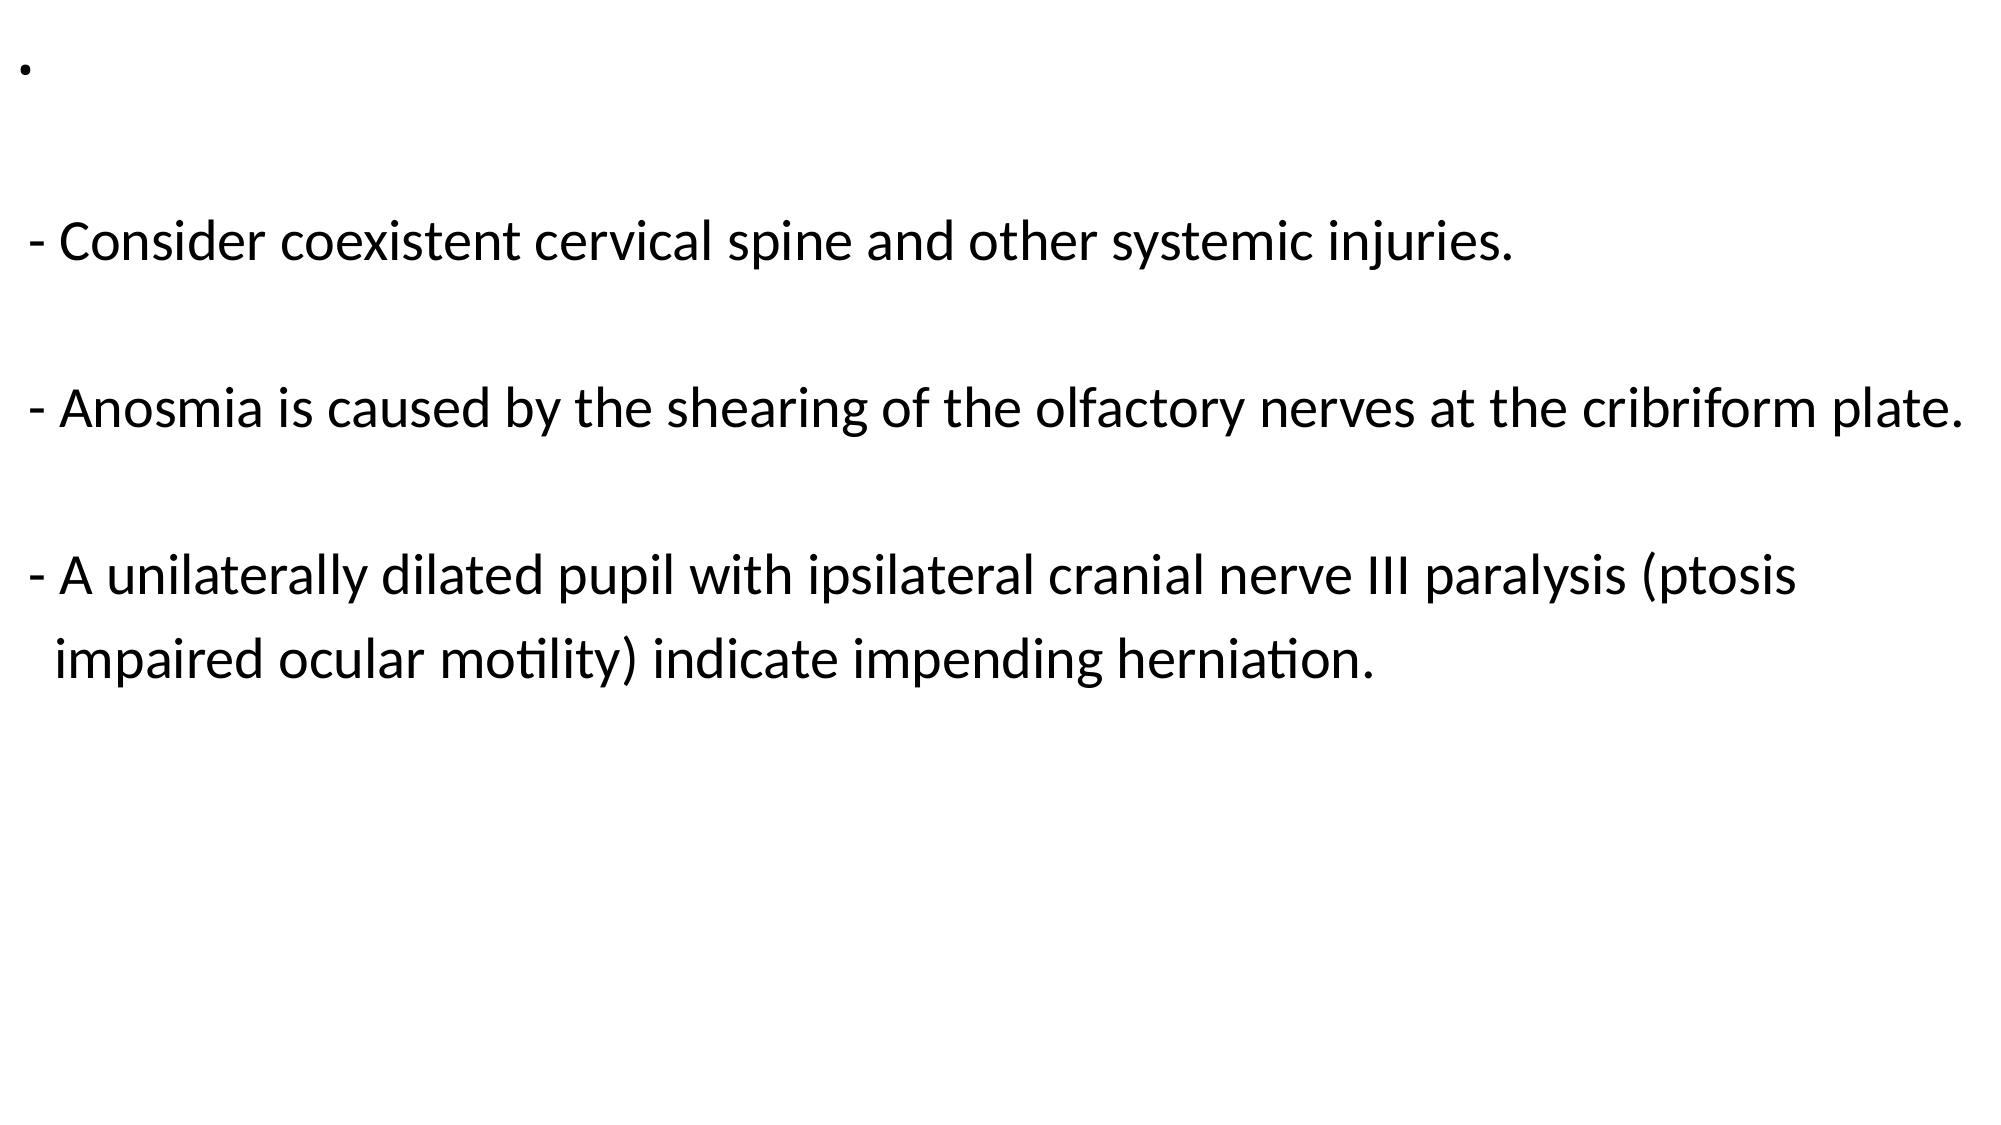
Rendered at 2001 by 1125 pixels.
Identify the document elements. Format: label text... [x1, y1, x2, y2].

title . [0, 0, 1863, 100]
list - Consider coexistent cervical spine and other systemic injuries. - Anosmia is caused by the shearing of the olfactory nerves at the cribriform plate. - A unilaterally dilated pupil with ipsilateral cranial nerve III paralysis (ptosis impaired ocular motility) indicate impending herniation. [0, 118, 2000, 1125]
